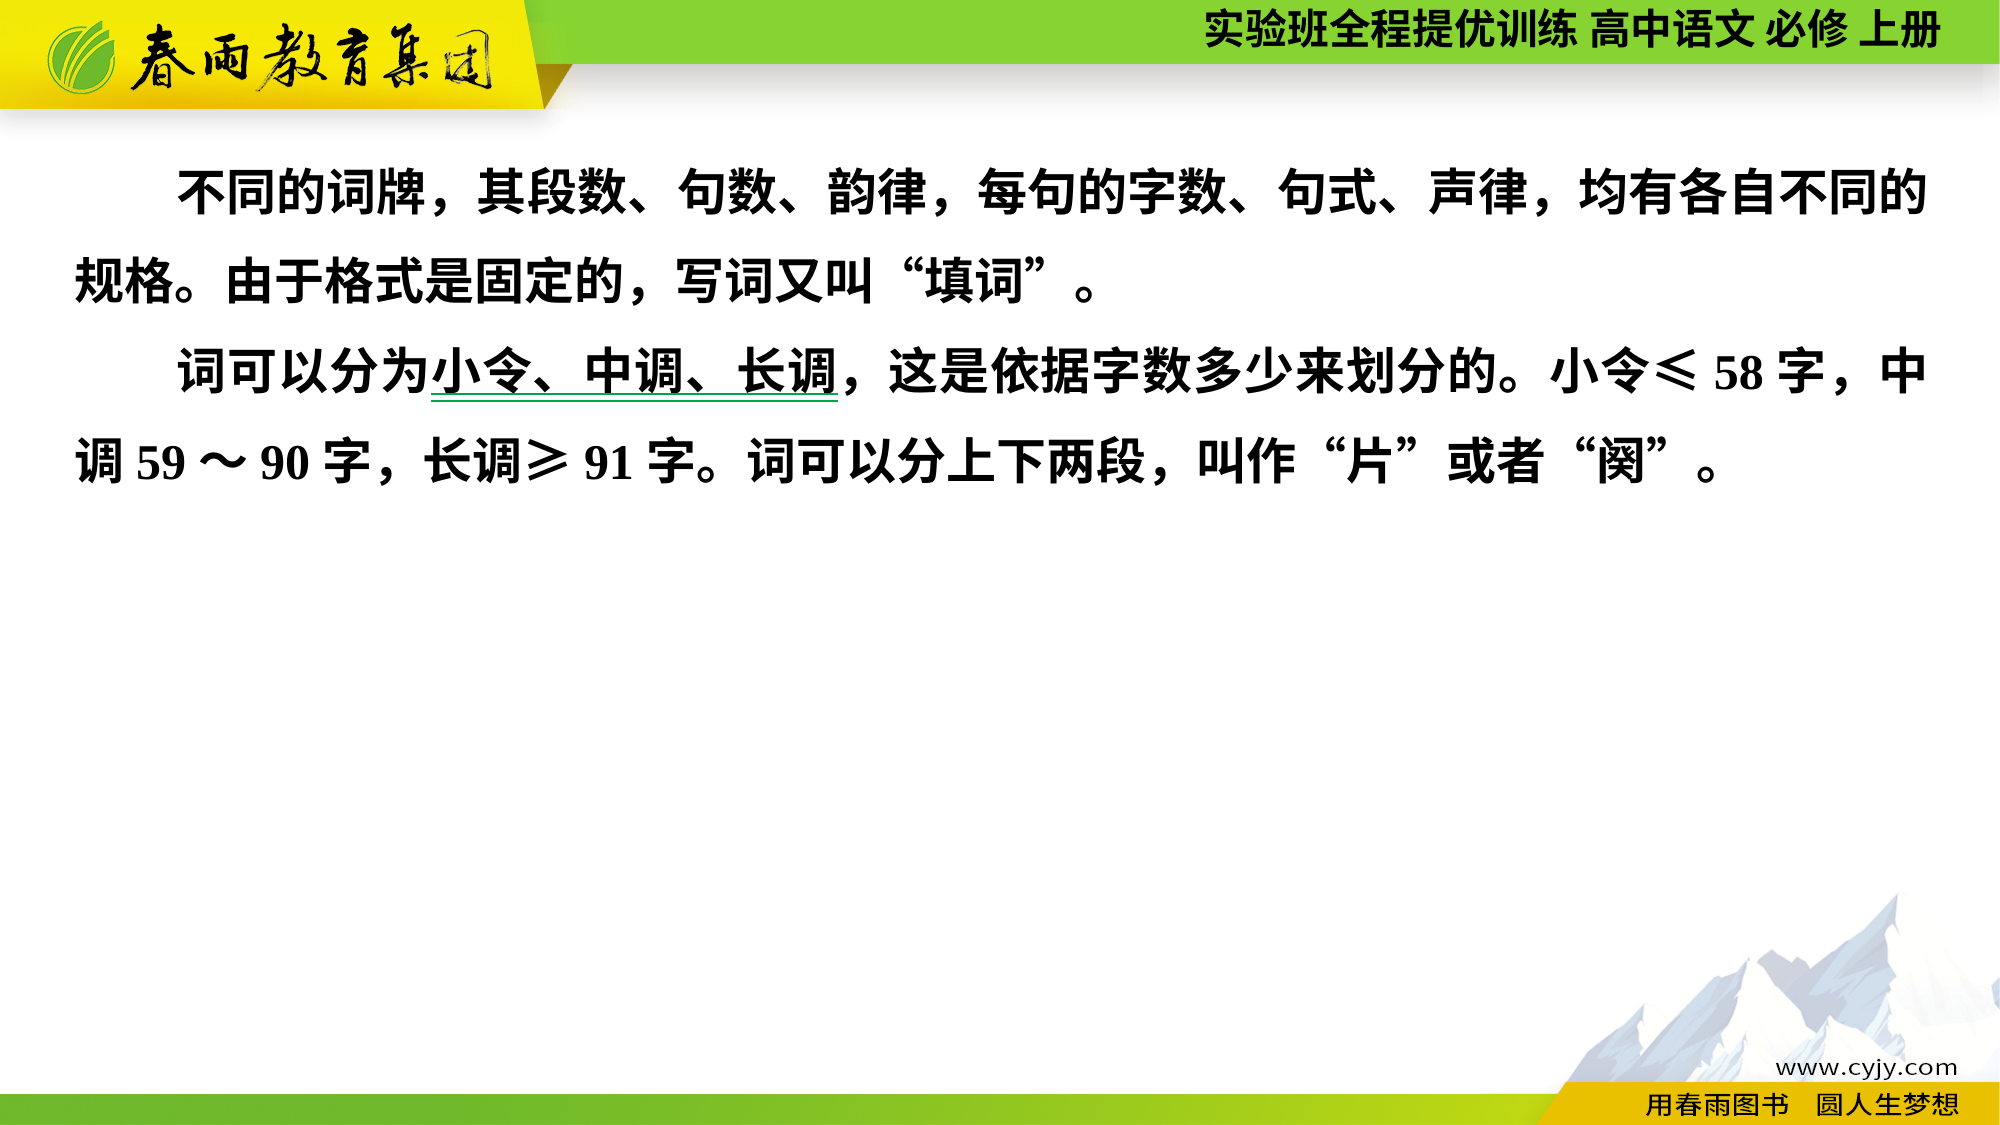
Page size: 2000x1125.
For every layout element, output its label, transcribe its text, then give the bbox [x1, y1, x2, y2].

picture [0, 0, 2000, 1125]
list 不同的词牌，其段数、句数、韵律，每句的字数、句式、声律，均有各自不同的规格。由于格式是固定的，写词又叫“填词”。 词可以分为小令、中调、长调，这是依据字数多少来划分的。小令≤58字，中调59～90字，长调≥91字。词可以分上下两段，叫作“片”或者“阕”。 [59, 122, 1944, 490]
